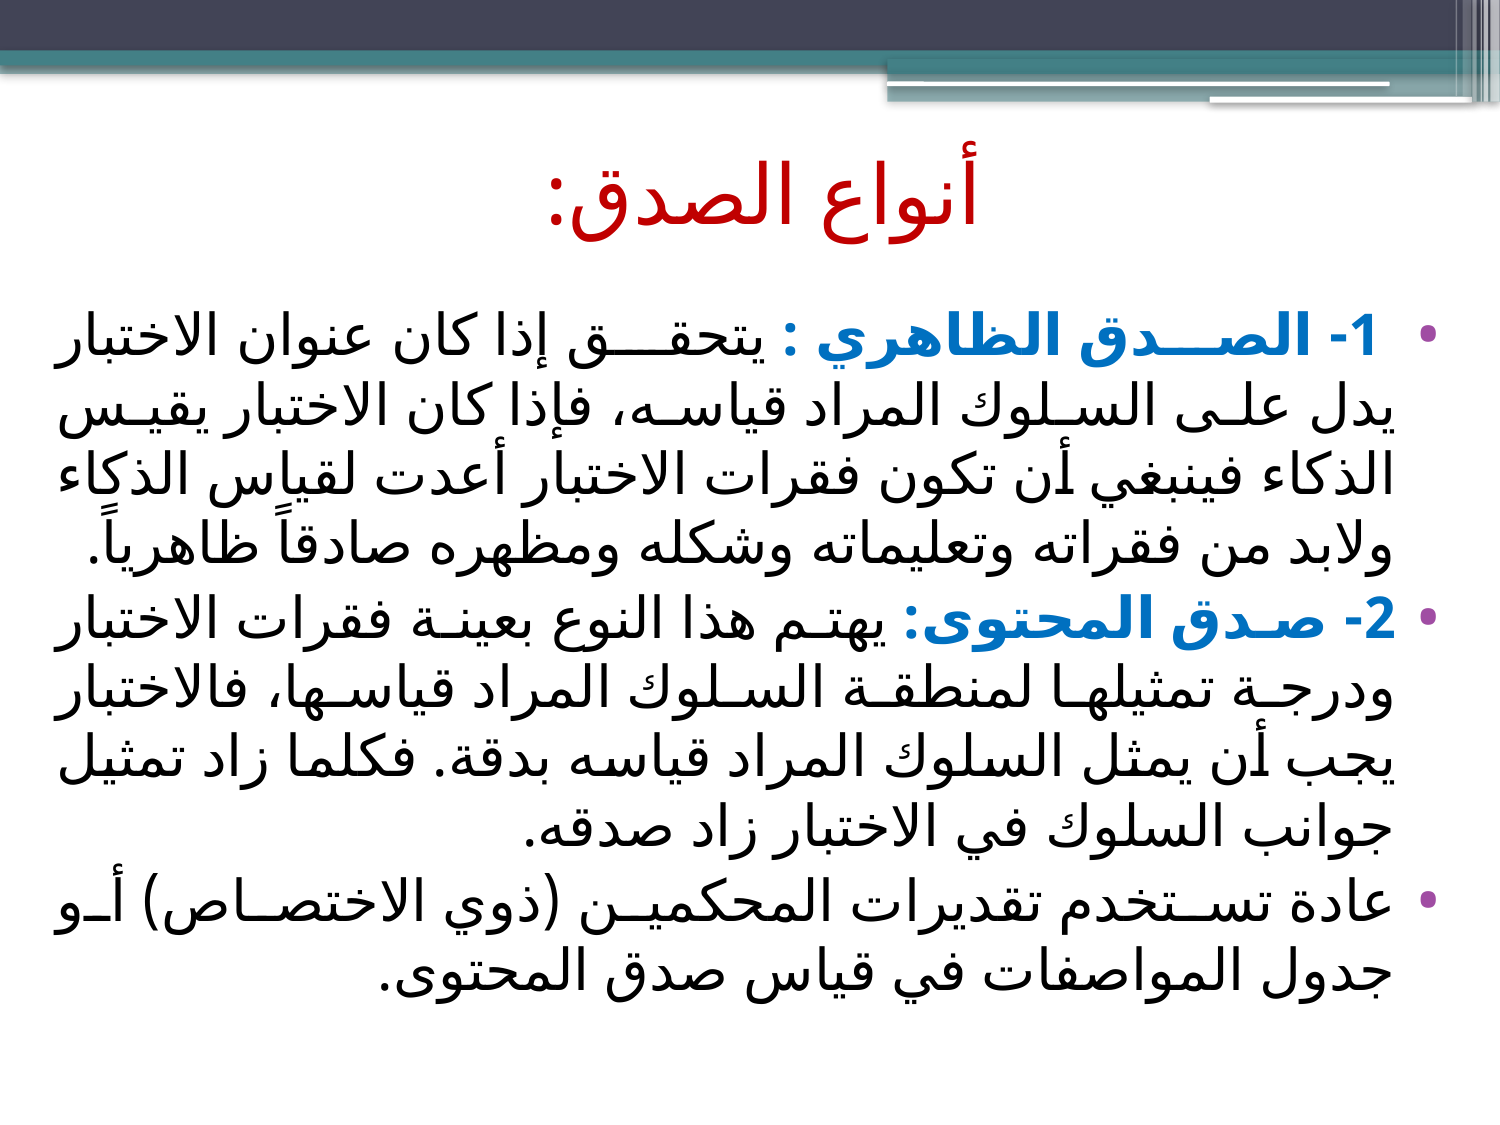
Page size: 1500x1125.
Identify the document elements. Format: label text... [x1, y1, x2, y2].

list 1- الصدق الظاهري : يتحقق إذا كان عنوان الاختبار يدل على السلوك المراد قياسه، فإذا كان الاختبار يقيس الذكاء فينبغي أن تكون فقرات الاختبار أعدت لقياس الذكاء ولابد من فقراته وتعليماته وشكله ومظهره صادقاً ظاهرياً. 2- صدق المحتوى: يهتم هذا النوع بعينة فقرات الاختبار ودرجة تمثيلها لمنطقة السلوك المراد قياسها، فالاختبار يجب أن يمثل السلوك المراد قياسه بدقة. فكلما زاد تمثيل جوانب السلوك في الاختبار زاد صدقه. عادة تستخدم تقديرات المحكمين (ذوي الاختصاص) أو جدول المواصفات في قياس صدق المحتوى. [41, 290, 1471, 1079]
title أنواع الصدق: [88, 125, 1439, 257]
